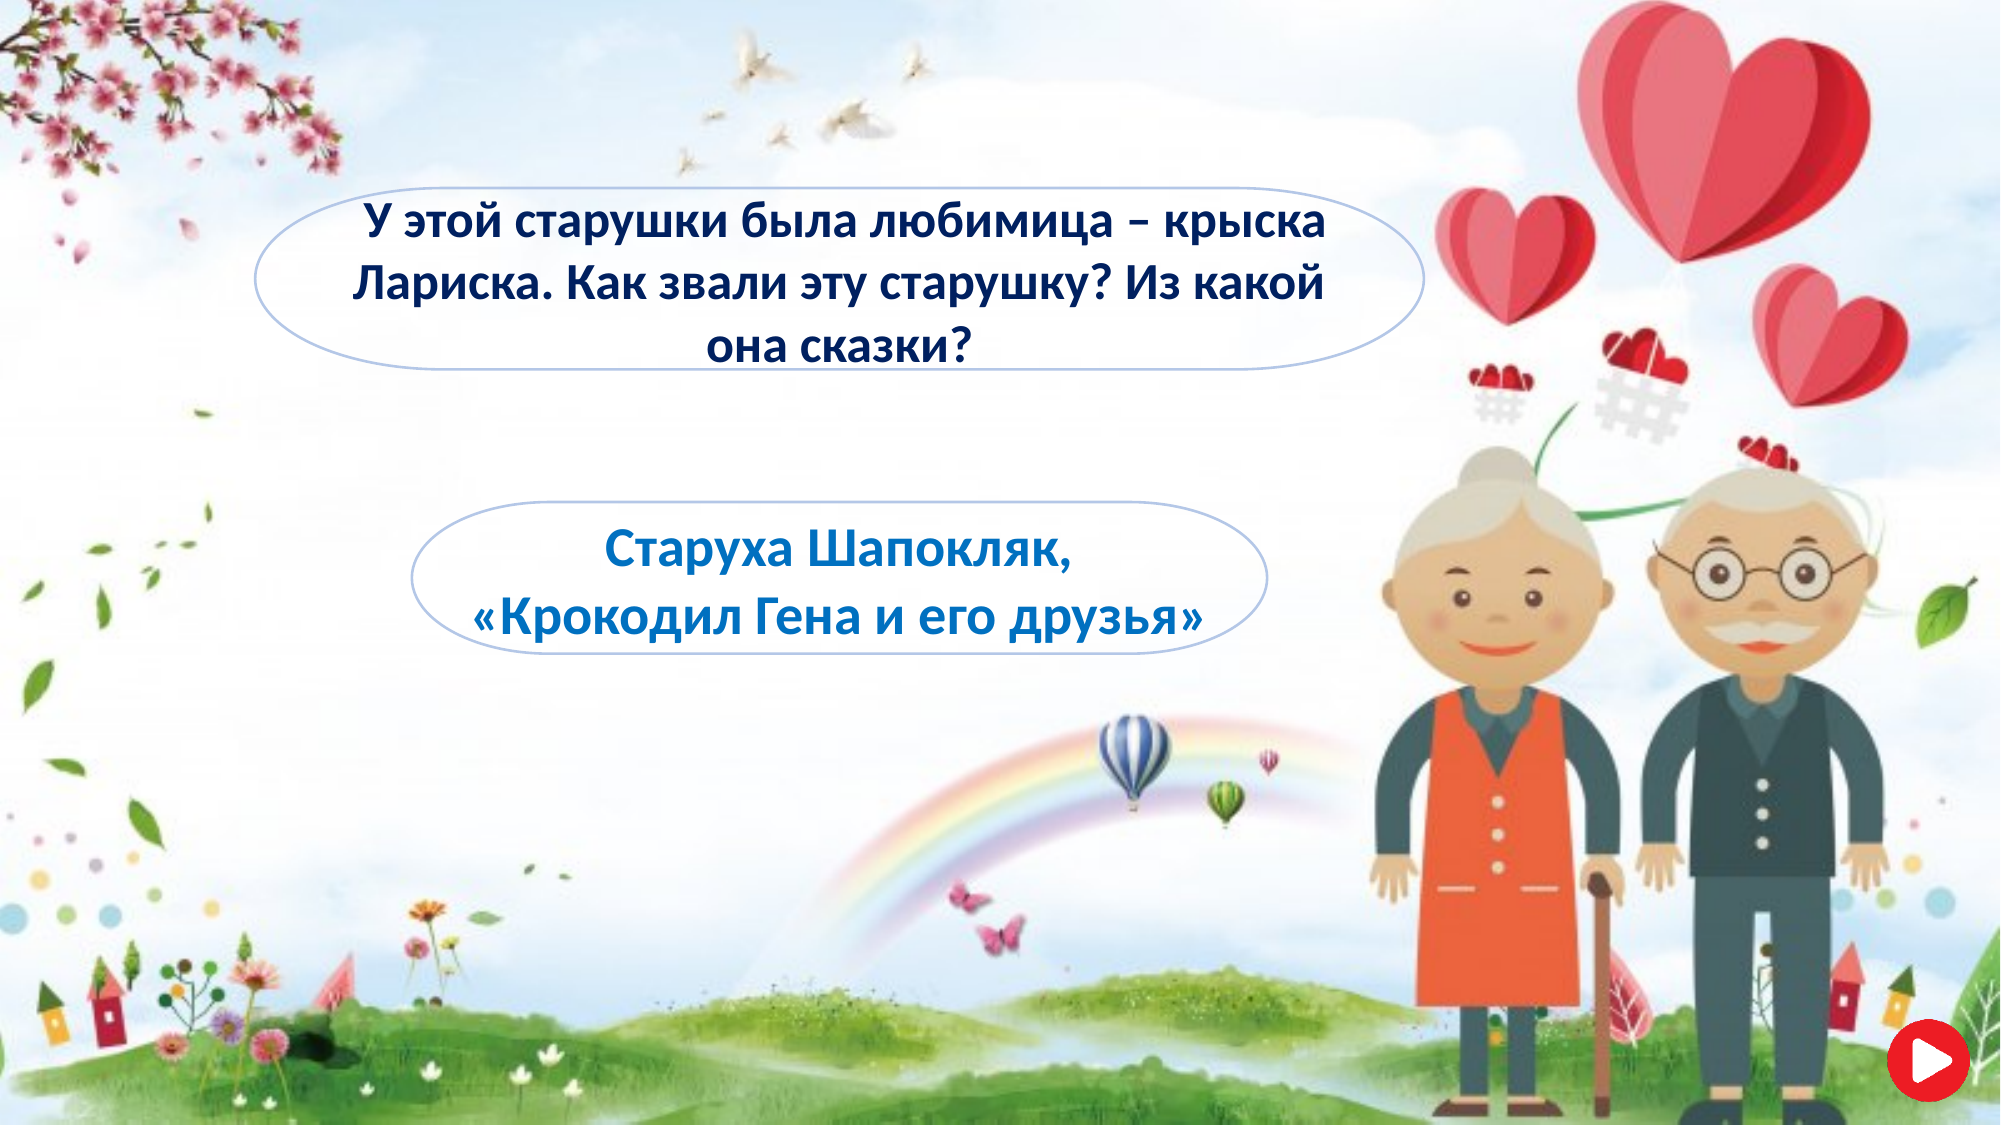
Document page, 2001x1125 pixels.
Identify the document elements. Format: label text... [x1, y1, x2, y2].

text_box Старуха Шапокляк, «Крокодил Гена и его друзья» [410, 500, 1269, 655]
text_box У этой старушки была любимица – крыска Лариска. Как звали эту старушку? Из какой она сказки? [254, 186, 1425, 371]
picture [0, 0, 2001, 1125]
